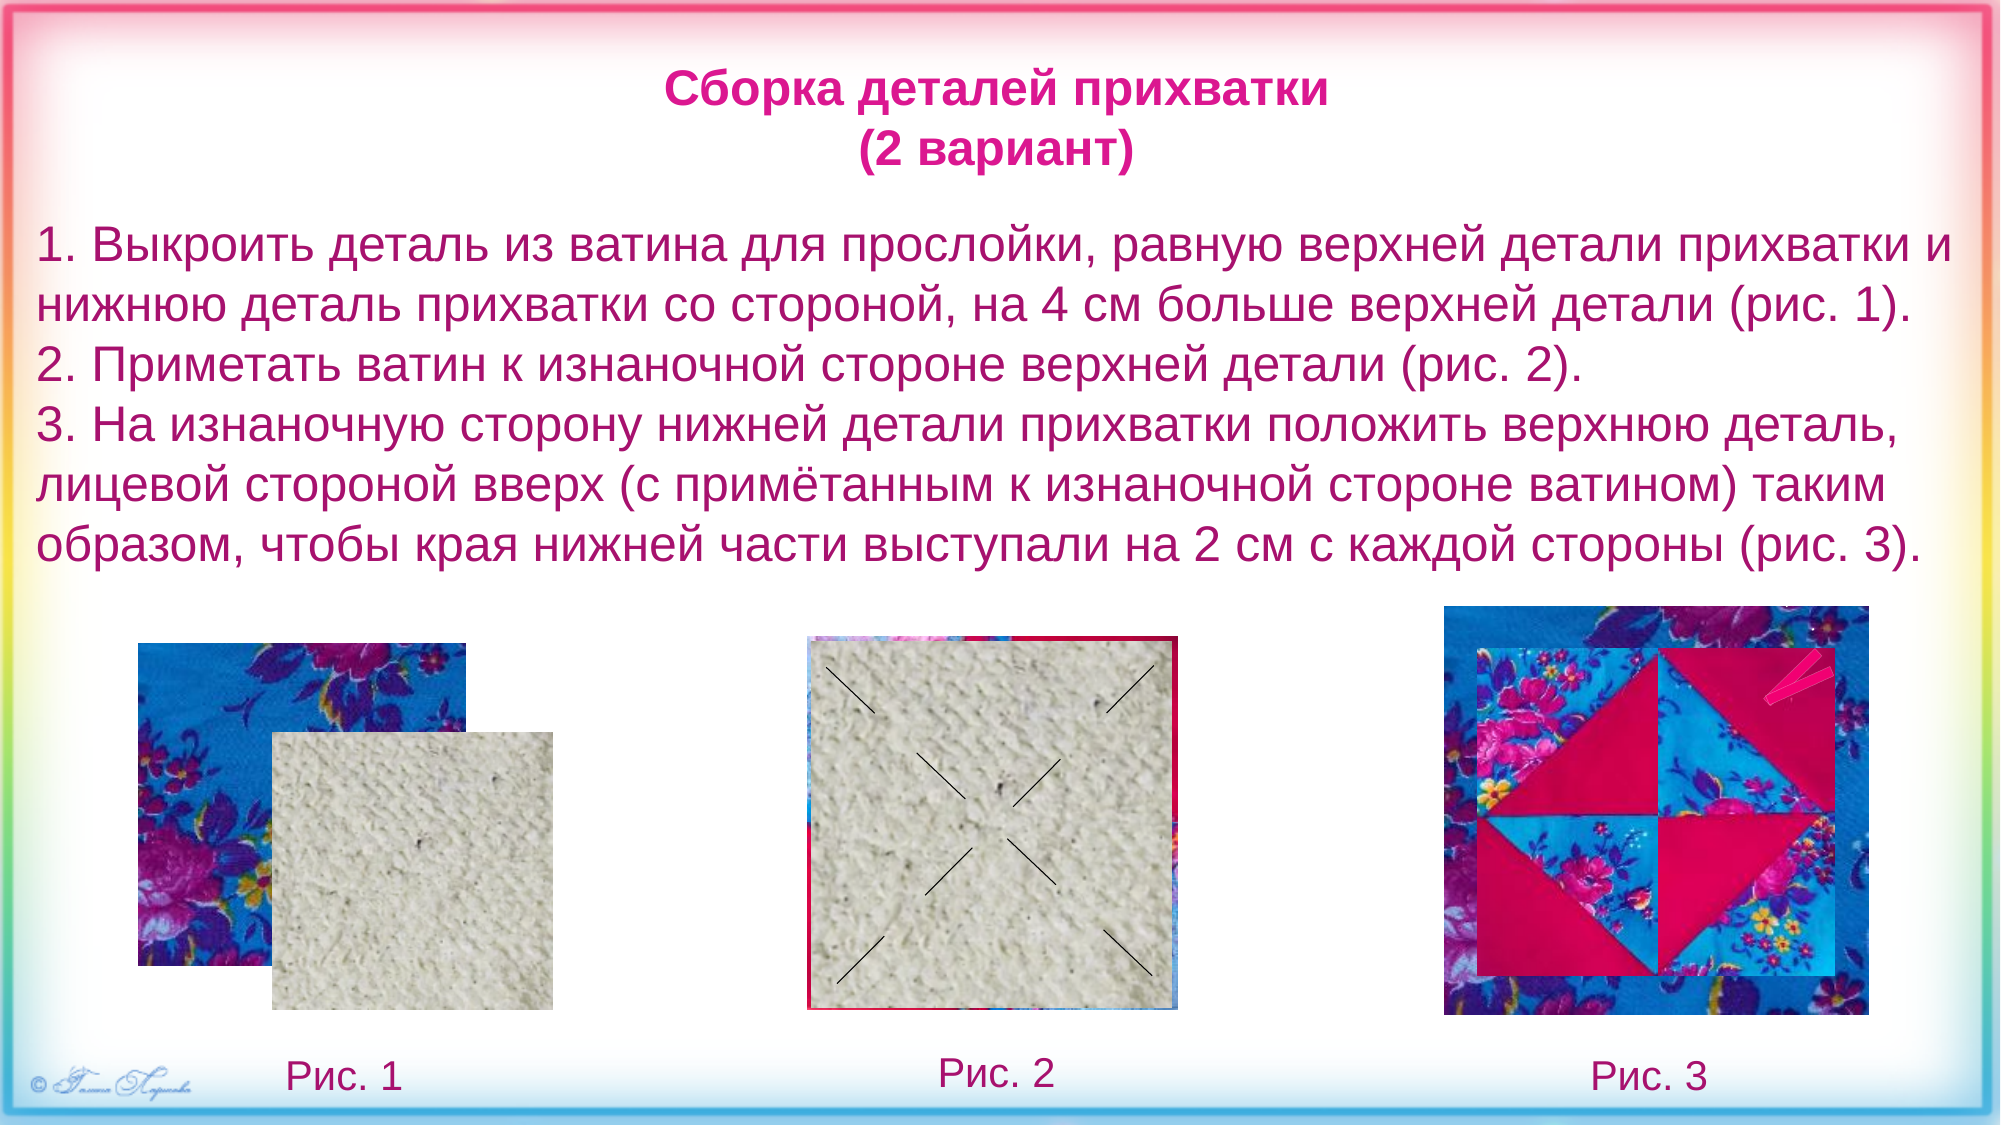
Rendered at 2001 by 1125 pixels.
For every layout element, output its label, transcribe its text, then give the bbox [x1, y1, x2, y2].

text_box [764, 600, 1214, 1049]
text_box 1. Выкроить деталь из ватина для прослойки, равную верхней детали прихватки и нижнюю деталь прихватки со стороной, на 4 см больше верхней детали (рис. 1). 2. Приметать ватин к изнаночной стороне верхней детали (рис. 2). 3. На изнаночную сторону нижней детали прихватки положить верхнюю деталь, лицевой стороной вверх (с примётанным к изнаночной стороне ватином) таким образом, чтобы края нижней части выступали на 2 см с каждой стороны (рис. 3). [21, 203, 1973, 579]
text_box Сборка деталей прихватки (2 вариант) [10, 48, 1983, 183]
text_box Рис. 3 [1575, 1041, 1724, 1106]
picture [0, 0, 2001, 1125]
text_box Рис. 2 [922, 1049, 1071, 1104]
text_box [1477, 648, 1835, 976]
text_box Рис. 1 [270, 1041, 419, 1106]
